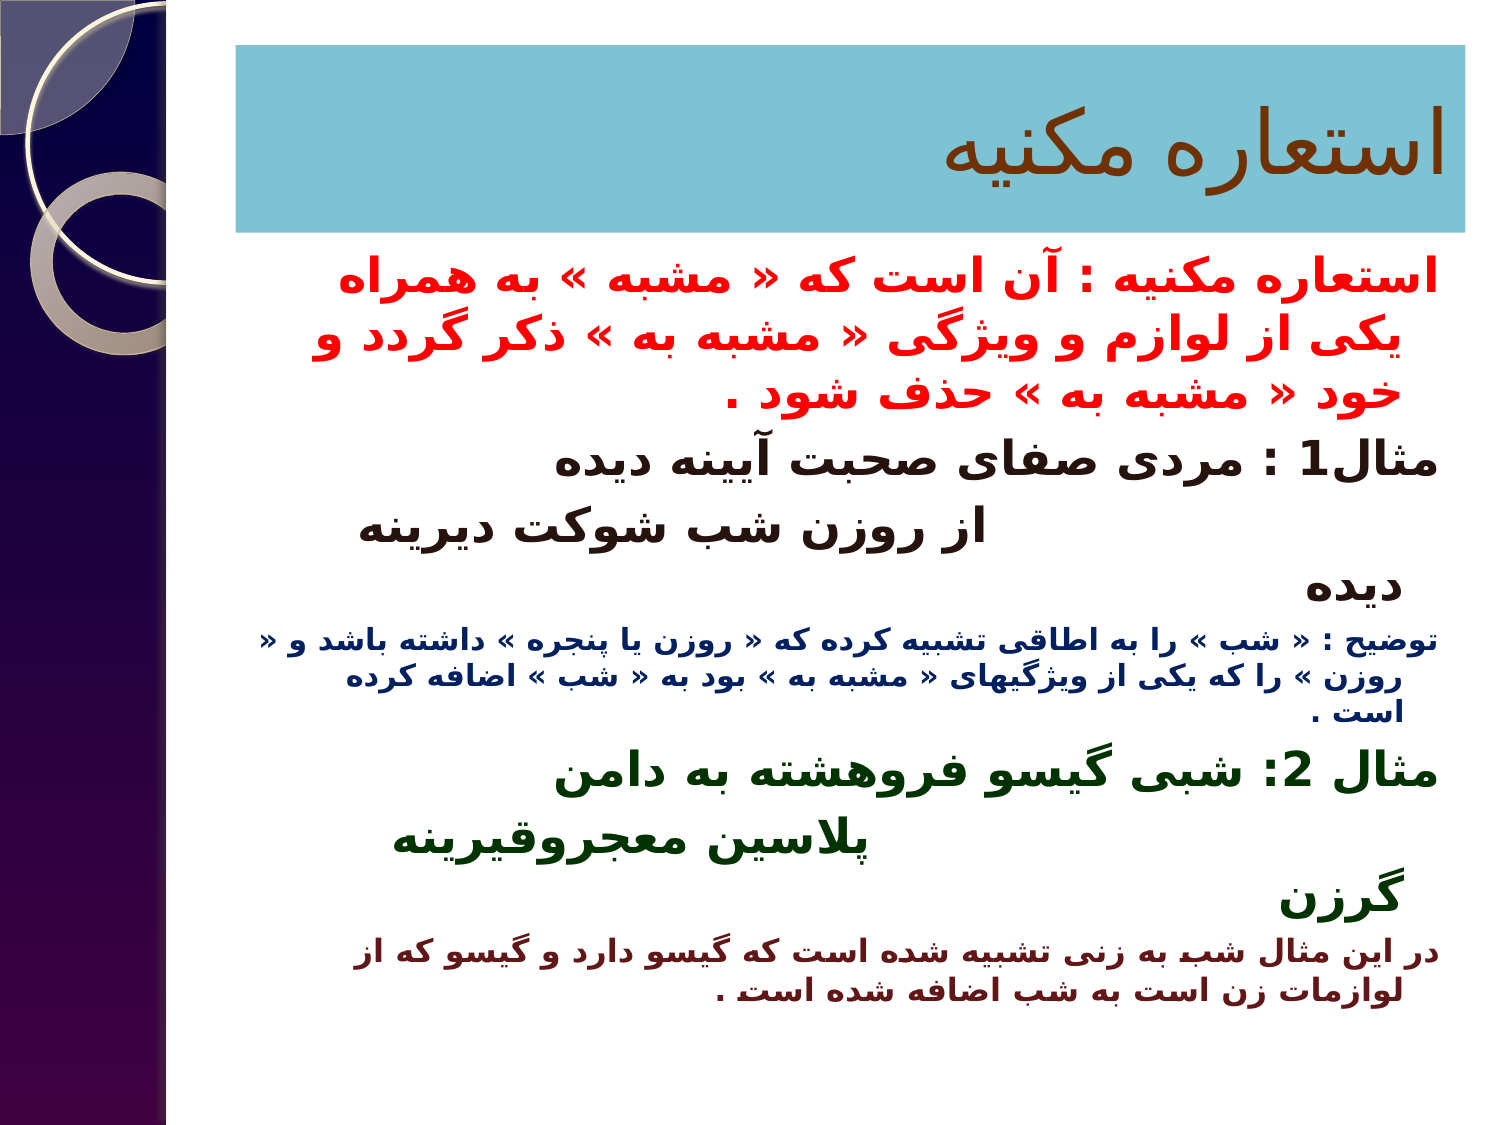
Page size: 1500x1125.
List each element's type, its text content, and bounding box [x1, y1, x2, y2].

title استعاره مکنیه [235, 45, 1466, 233]
list استعاره مکنیه : آن است که « مشبه » به همراه یکی از لوازم و ویژگی « مشبه به » ذکر گردد و خود « مشبه به » حذف شود . مثال1 : مردی صفای صحبت آیینه دیده از روزن شب شوکت دیرینه دیده توضیح : « شب » را به اطاقی تشبیه کرده که « روزن یا پنجره » داشته باشد و « روزن » را که یکی از ویژگیهای « مشبه به » بود به « شب » اضافه کرده است . مثال 2: شبی گیسو فروهشته به دامن پلاسین معجروقیرینه گرزن در این مثال شب به زنی تشبیه شده است که گیسو دارد و گیسو که از لوازمات زن است به شب اضافه شده است . [235, 237, 1466, 1025]
